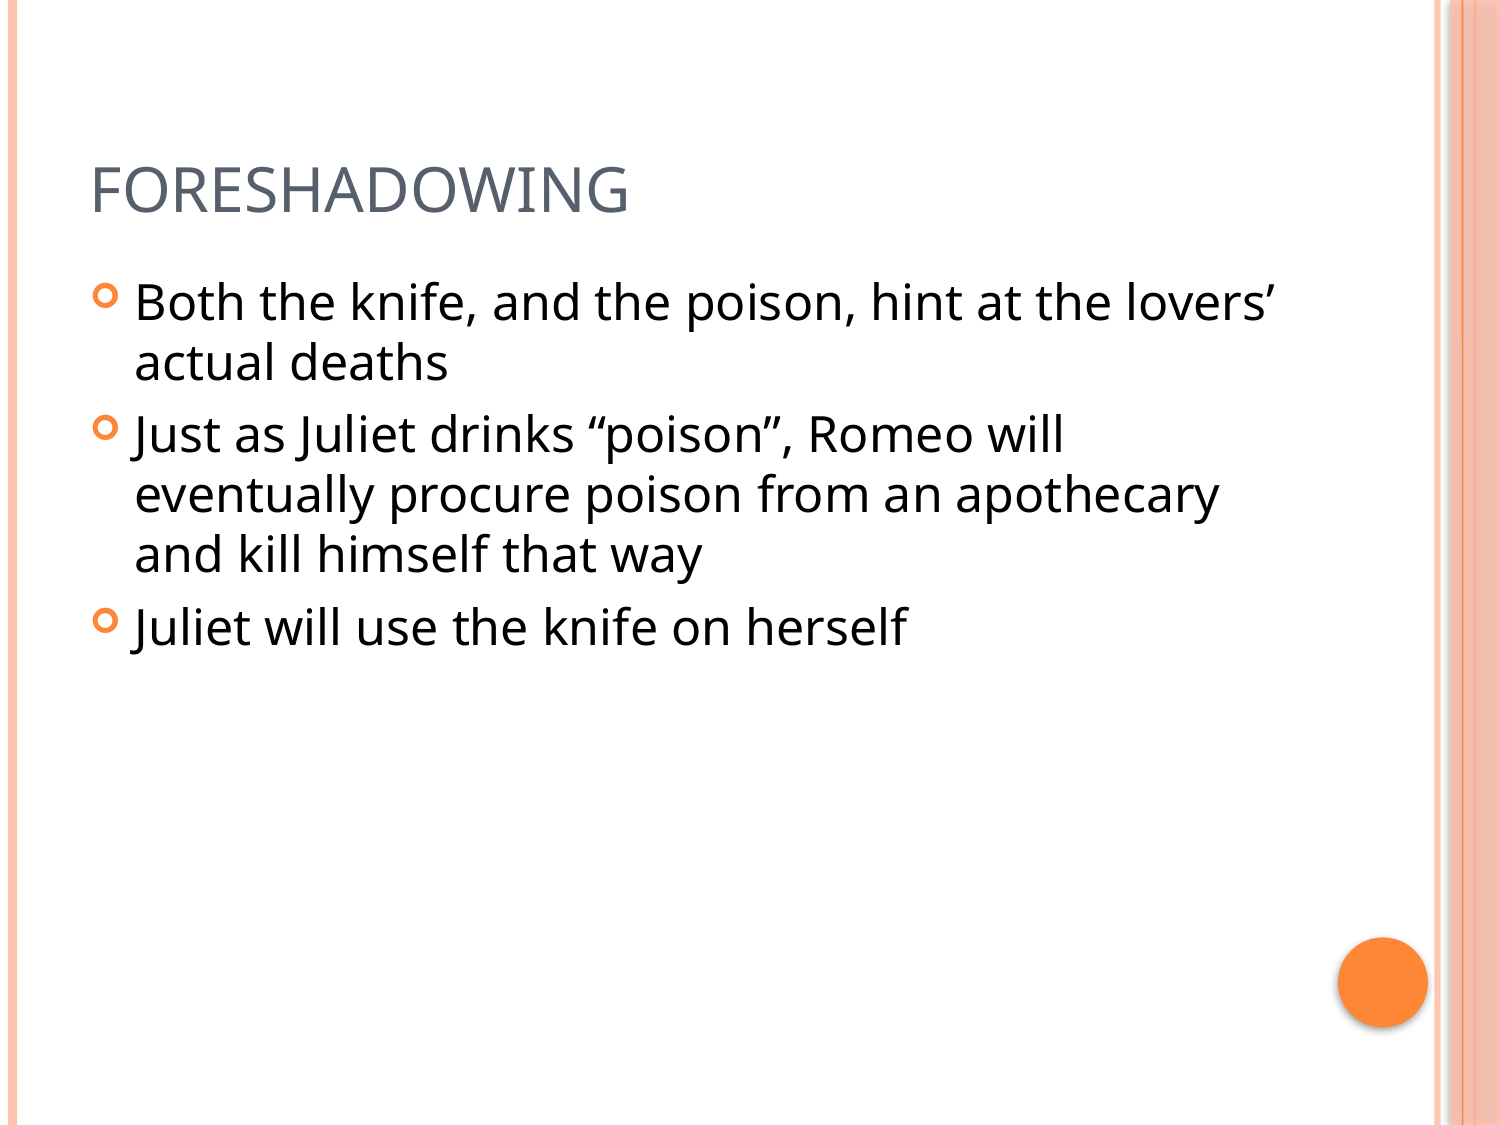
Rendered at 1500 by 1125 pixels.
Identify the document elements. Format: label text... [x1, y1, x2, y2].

title Foreshadowing [75, 45, 1300, 233]
list Both the knife, and the poison, hint at the lovers’ actual deaths Just as Juliet drinks “poison”, Romeo will eventually procure poison from an apothecary and kill himself that way Juliet will use the knife on herself [75, 262, 1300, 1062]
